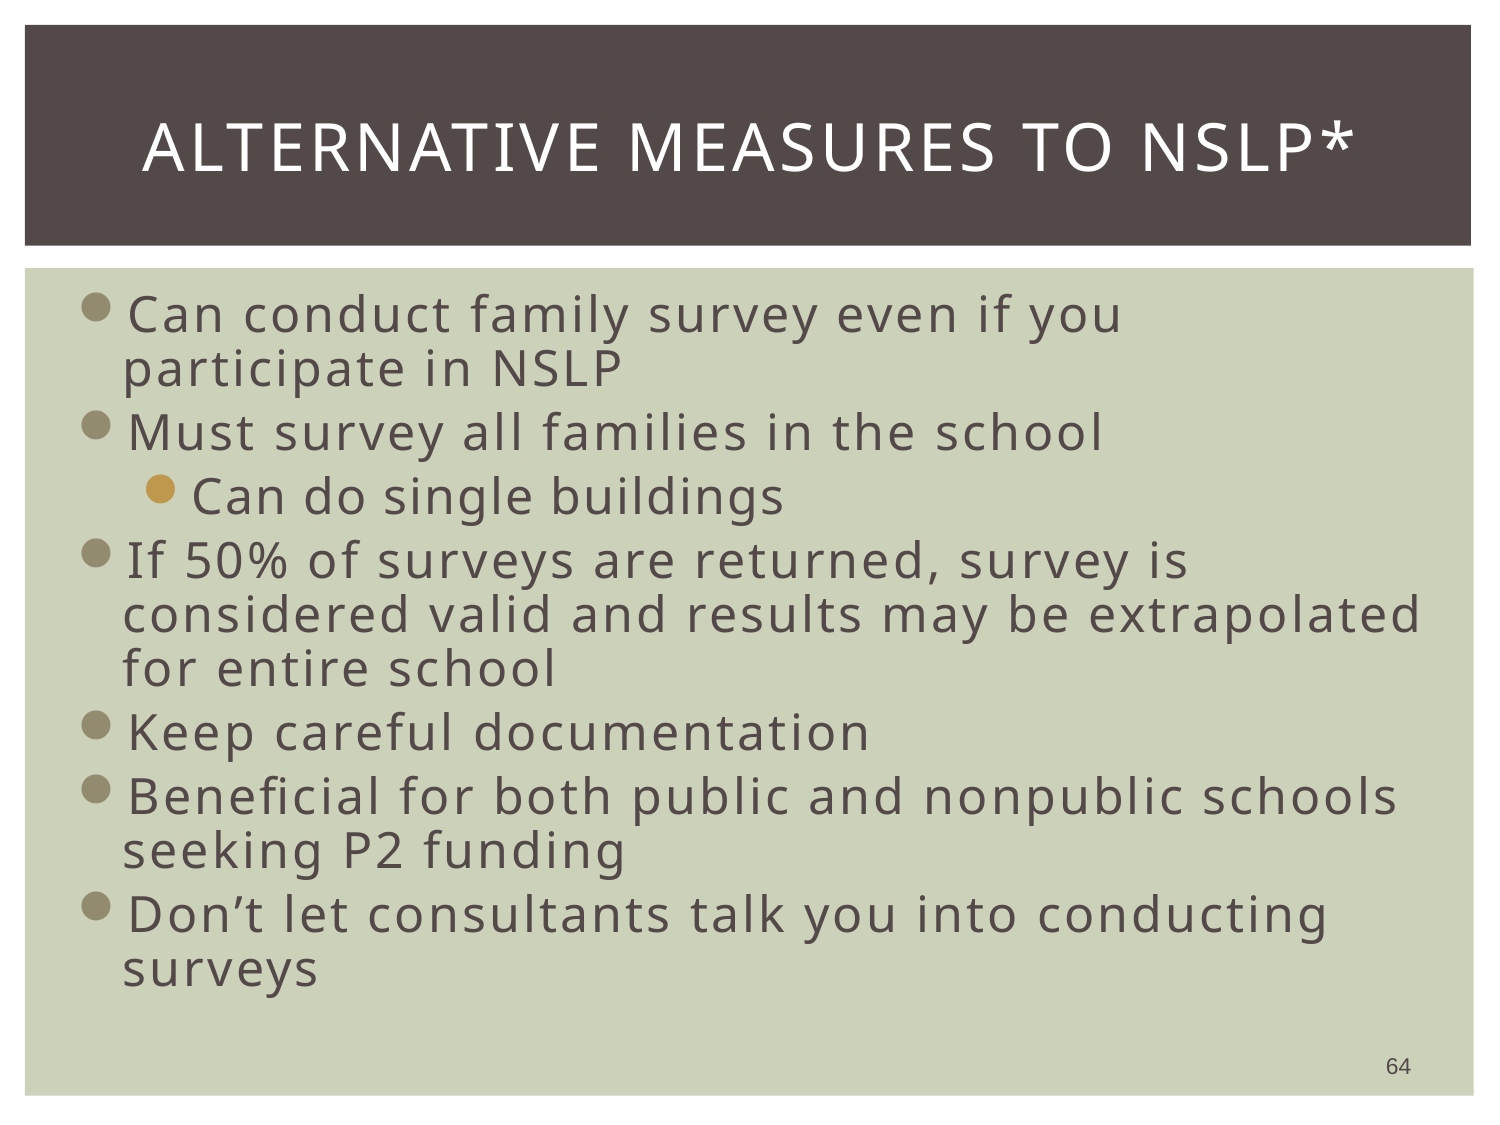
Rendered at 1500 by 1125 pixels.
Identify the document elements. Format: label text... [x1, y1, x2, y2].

list Can conduct family survey even if you participate in NSLP Must survey all families in the school Can do single buildings If 50% of surveys are returned, survey is considered valid and results may be extrapolated for entire school Keep careful documentation Beneficial for both public and nonpublic schools seeking P2 funding Don’t let consultants talk you into conducting surveys [62, 282, 1442, 1005]
slide_number 64 [1349, 1041, 1448, 1089]
title Alternative Measures to NSLP* [62, 58, 1438, 232]
